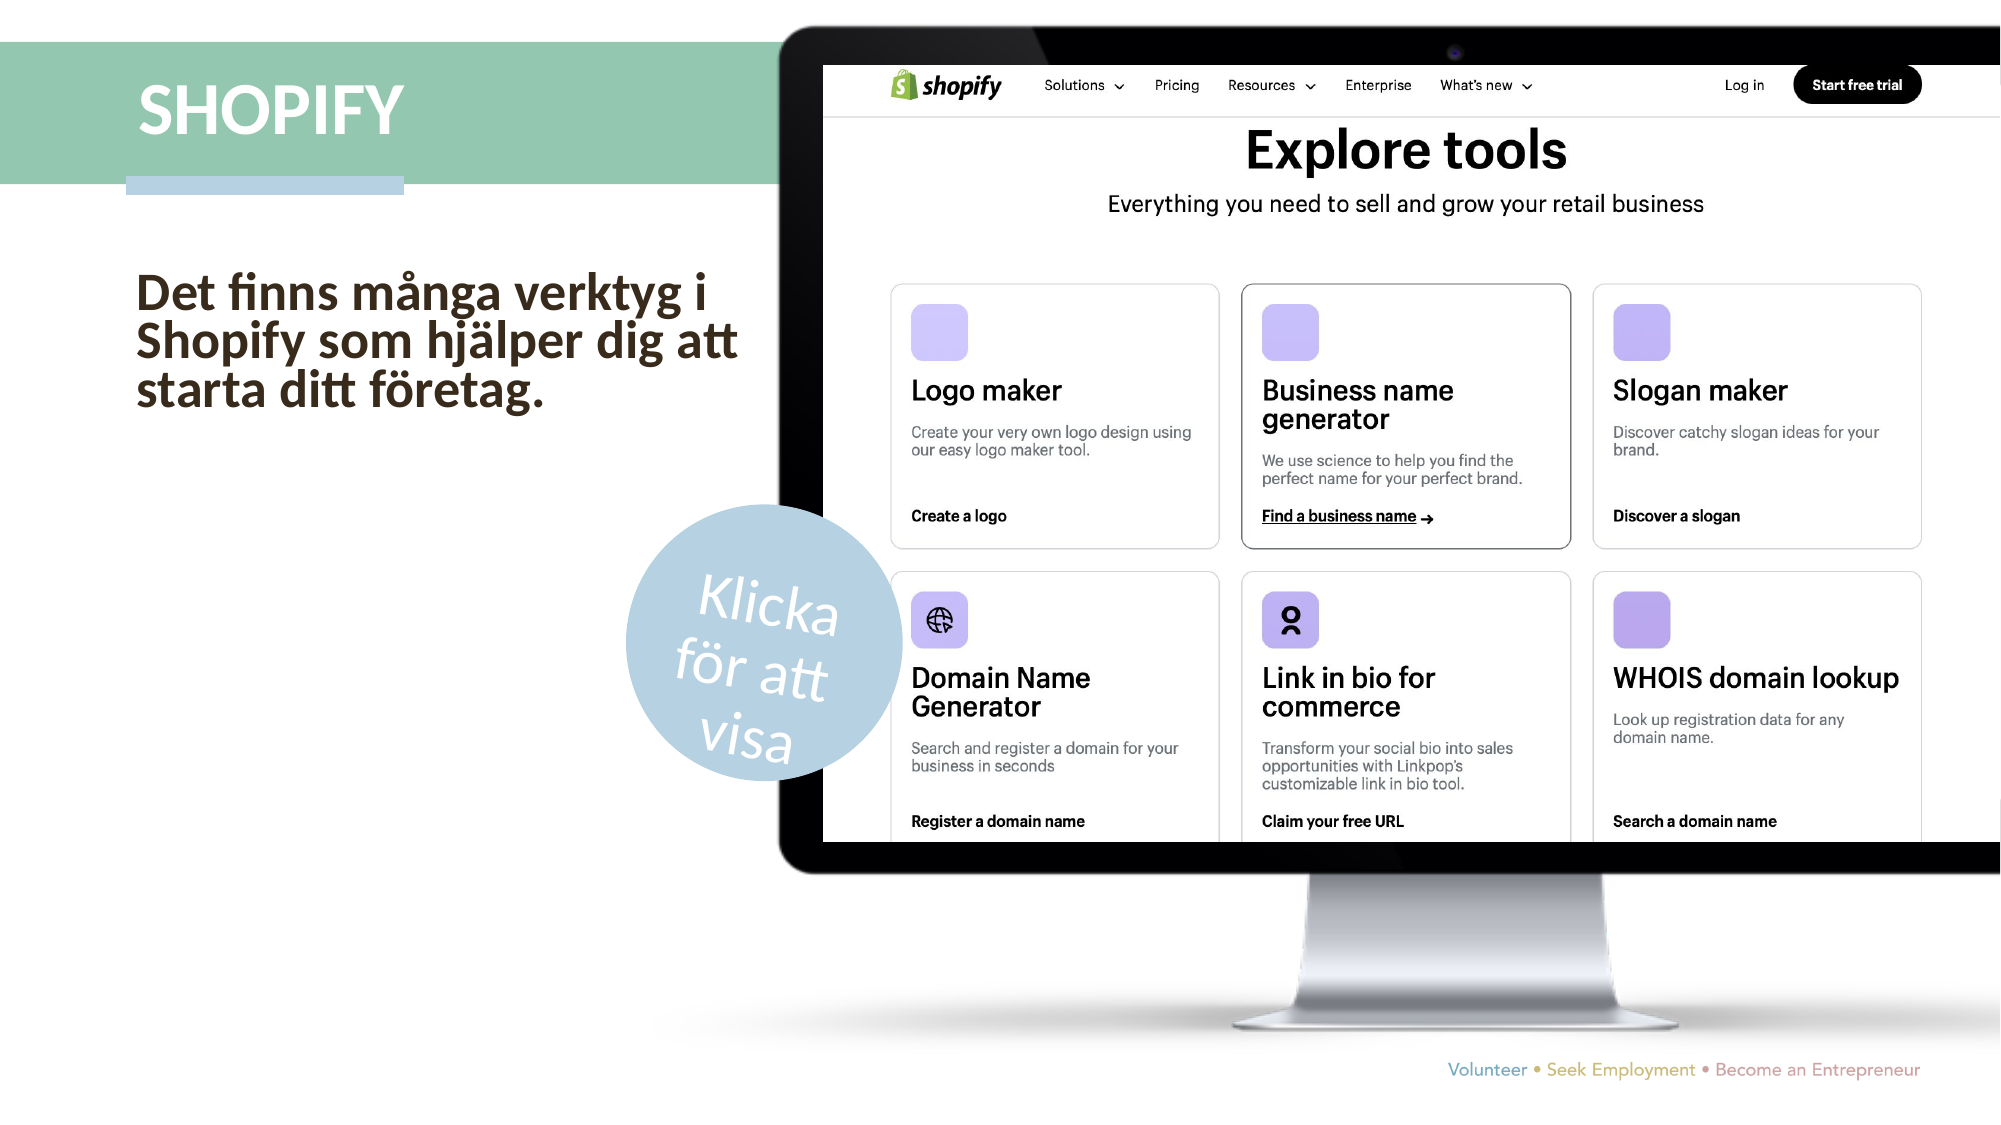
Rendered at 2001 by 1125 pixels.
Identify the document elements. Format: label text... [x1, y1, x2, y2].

text_box Det finns många verktyg i Shopify som hjälper dig att starta ditt företag. [121, 264, 590, 929]
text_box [590, 7, 2000, 1125]
list SHOPIFY [123, 51, 590, 170]
picture [823, 7, 2001, 1125]
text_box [625, 504, 903, 782]
